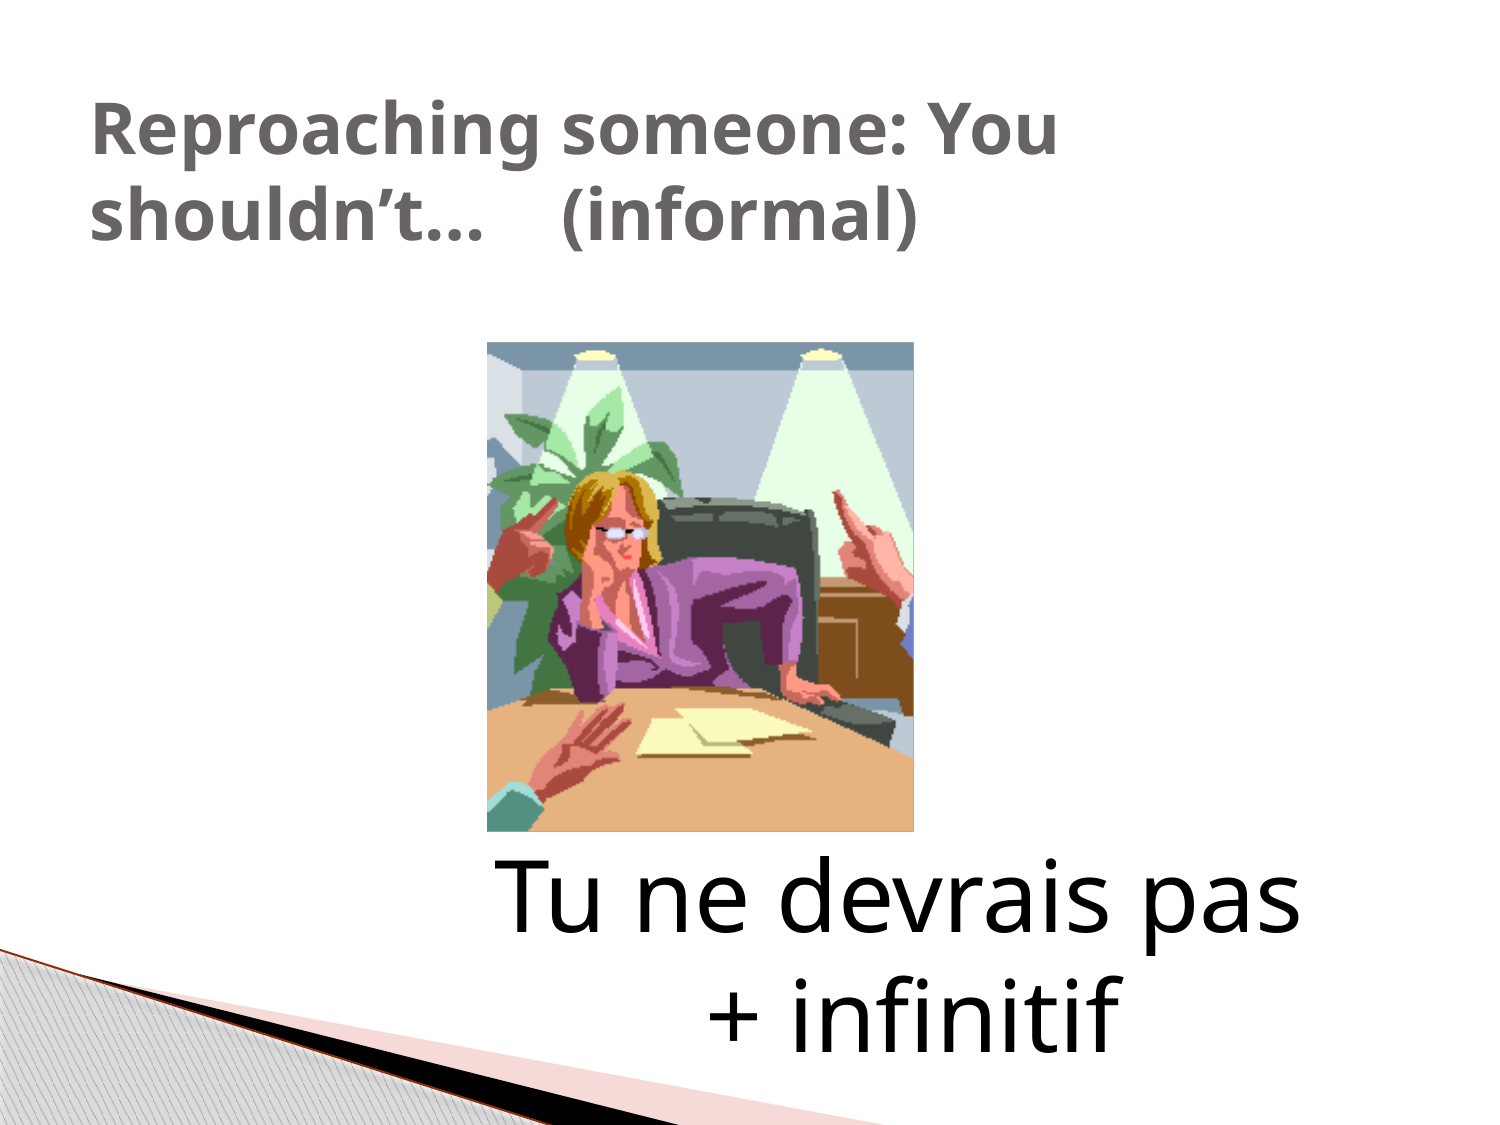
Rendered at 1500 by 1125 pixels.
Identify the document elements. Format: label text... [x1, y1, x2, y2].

title Reproaching someone: You shouldn’t… (informal) [75, 75, 1425, 263]
text_box Tu ne devrais pas + infinitif [412, 824, 1413, 1080]
picture [487, 337, 920, 838]
